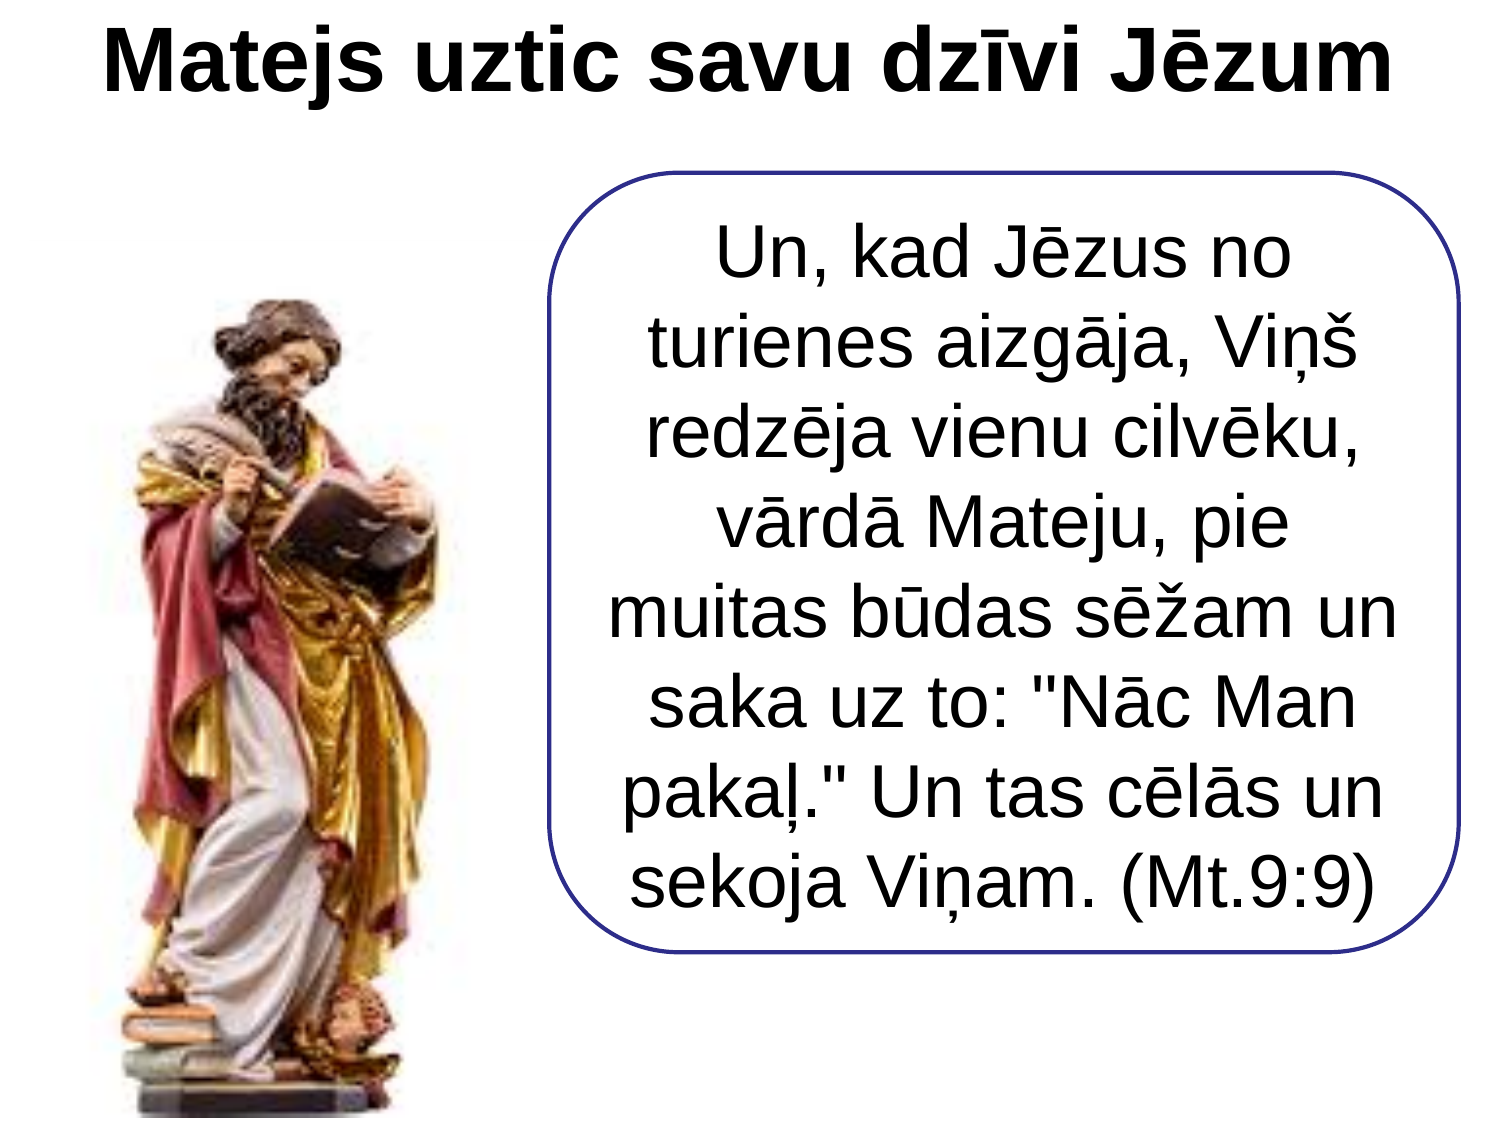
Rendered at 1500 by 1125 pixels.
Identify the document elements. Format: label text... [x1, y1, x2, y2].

title Matejs uztic savu dzīvi Jēzum [73, 0, 1425, 109]
picture [29, 239, 721, 1118]
text_box Un, kad Jēzus no turienes aizgāja, Viņš redzēja vienu cilvēku, vārdā Mateju, pie muitas būdas sēžam un saka uz to: "Nāc Man pakaļ." Un tas cēlās un sekoja Viņam. (Mt.9:9) [563, 170, 1461, 955]
